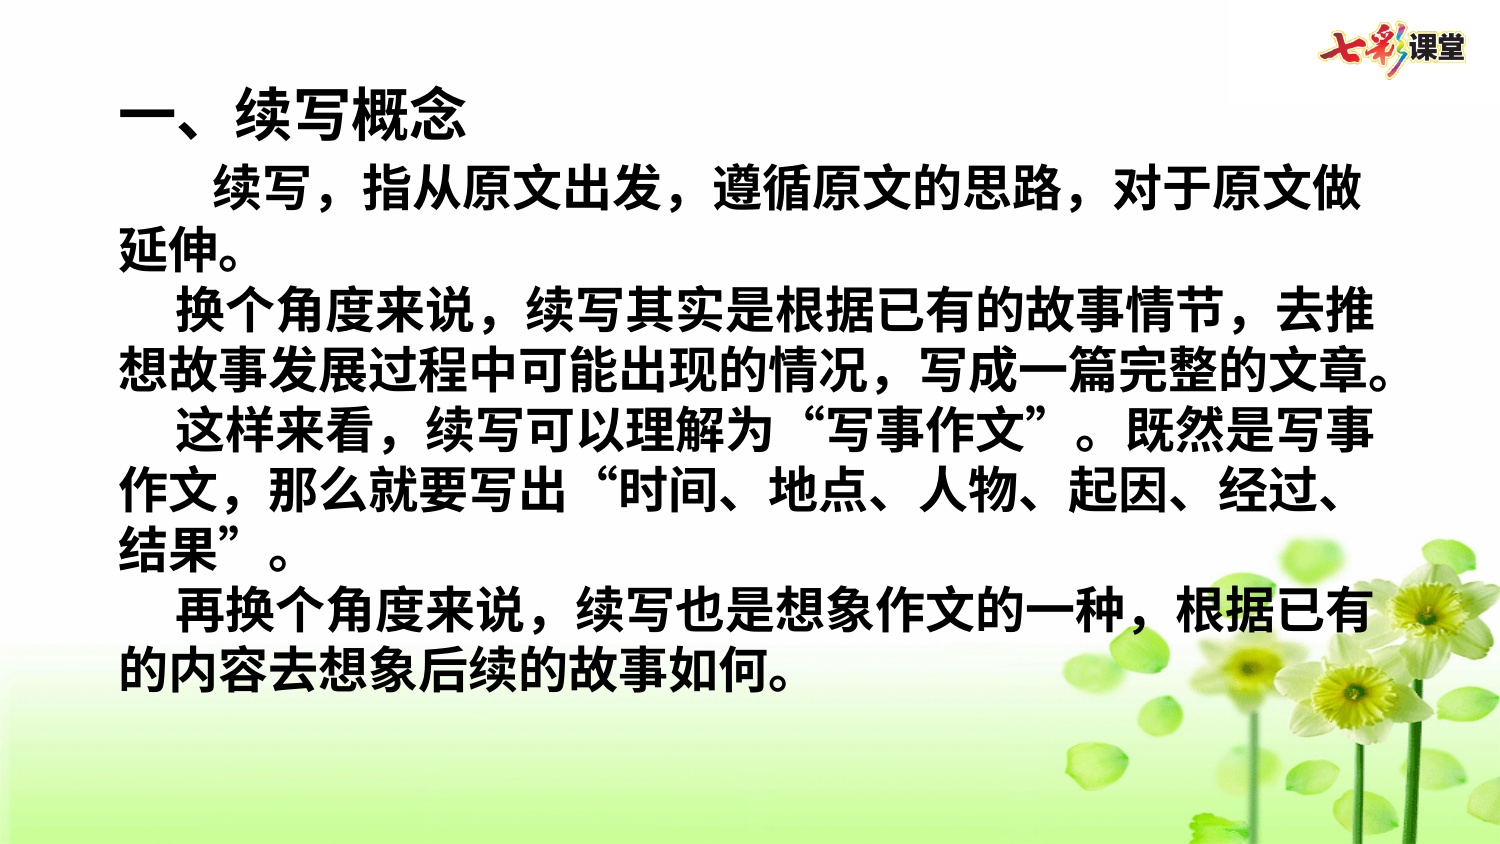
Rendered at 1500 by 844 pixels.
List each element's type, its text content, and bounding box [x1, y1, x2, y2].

text_box 一、续写概念 续写，指从原文出发，遵循原文的思路，对于原文做延伸。 换个角度来说，续写其实是根据已有的故事情节，去推想故事发展过程中可能出现的情况，写成一篇完整的文章。 这样来看，续写可以理解为“写事作文”。既然是写事作文，那么就要写出“时间、地点、人物、起因、经过、结果”。 再换个角度来说，续写也是想象作文的一种，根据已有的内容去想象后续的故事如何。 [103, 70, 1397, 706]
picture [0, 0, 1500, 844]
